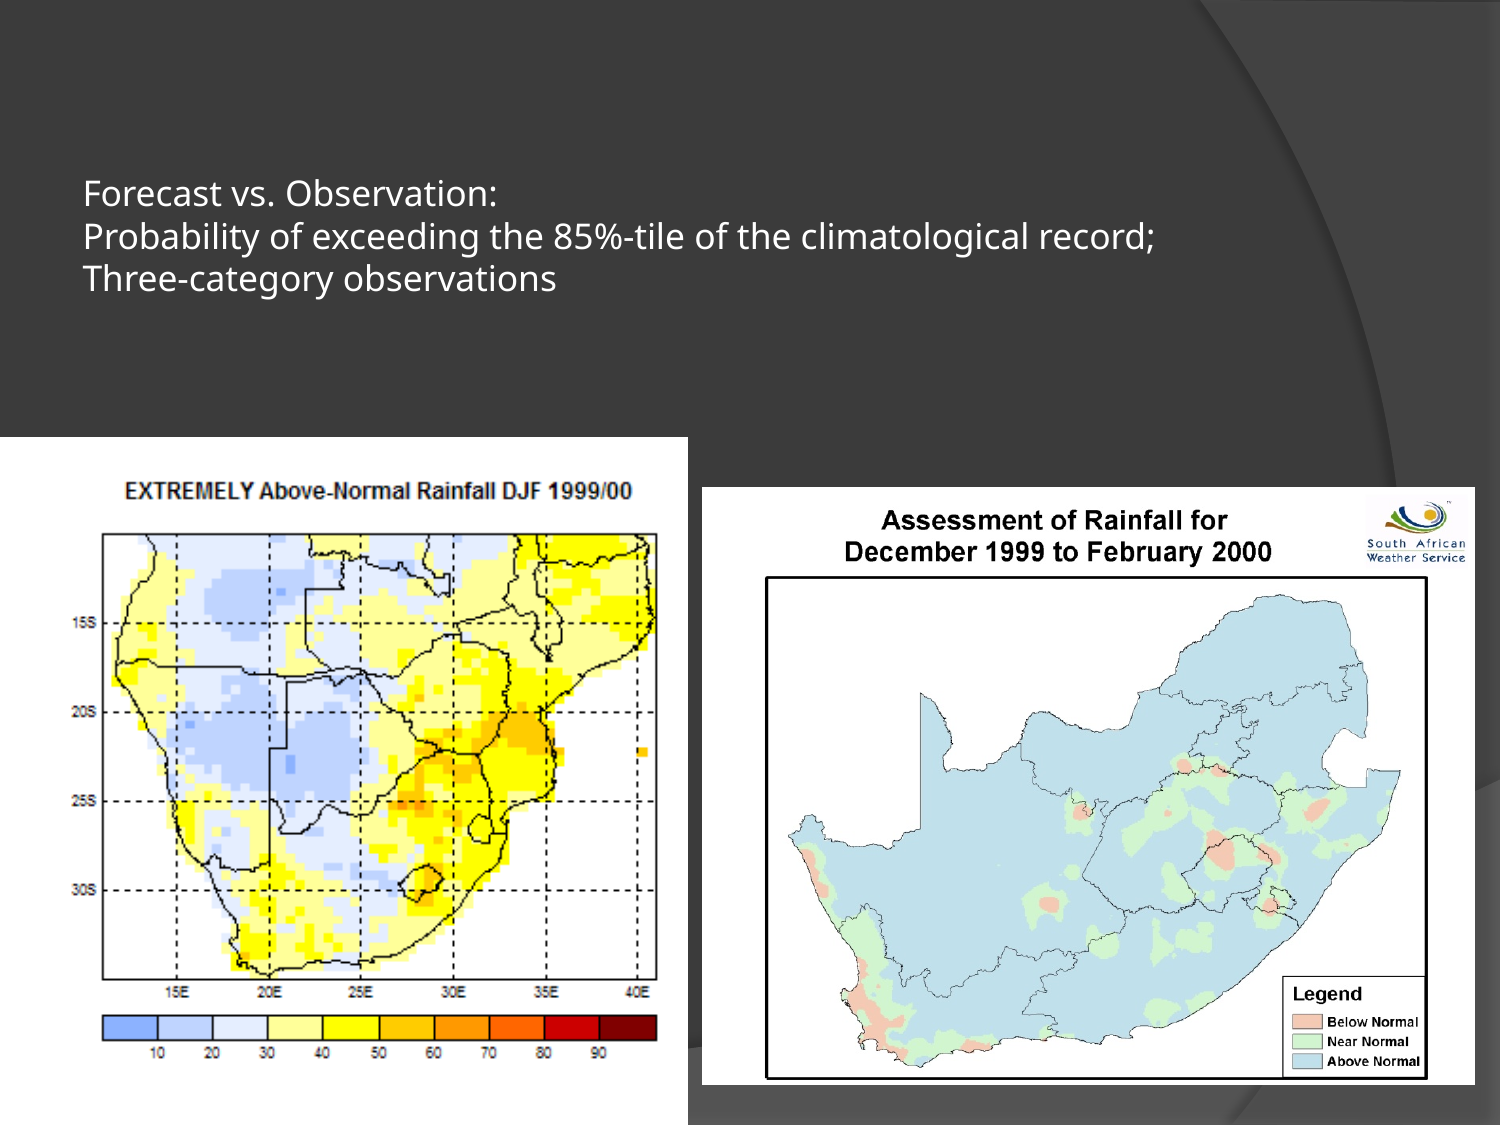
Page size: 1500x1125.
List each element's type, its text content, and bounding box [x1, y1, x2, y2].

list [0, 437, 688, 1125]
title Forecast vs. Observation: Probability of exceeding the 85%-tile of the climatological record; Three-category observations [75, 162, 1425, 350]
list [701, 487, 1476, 1085]
